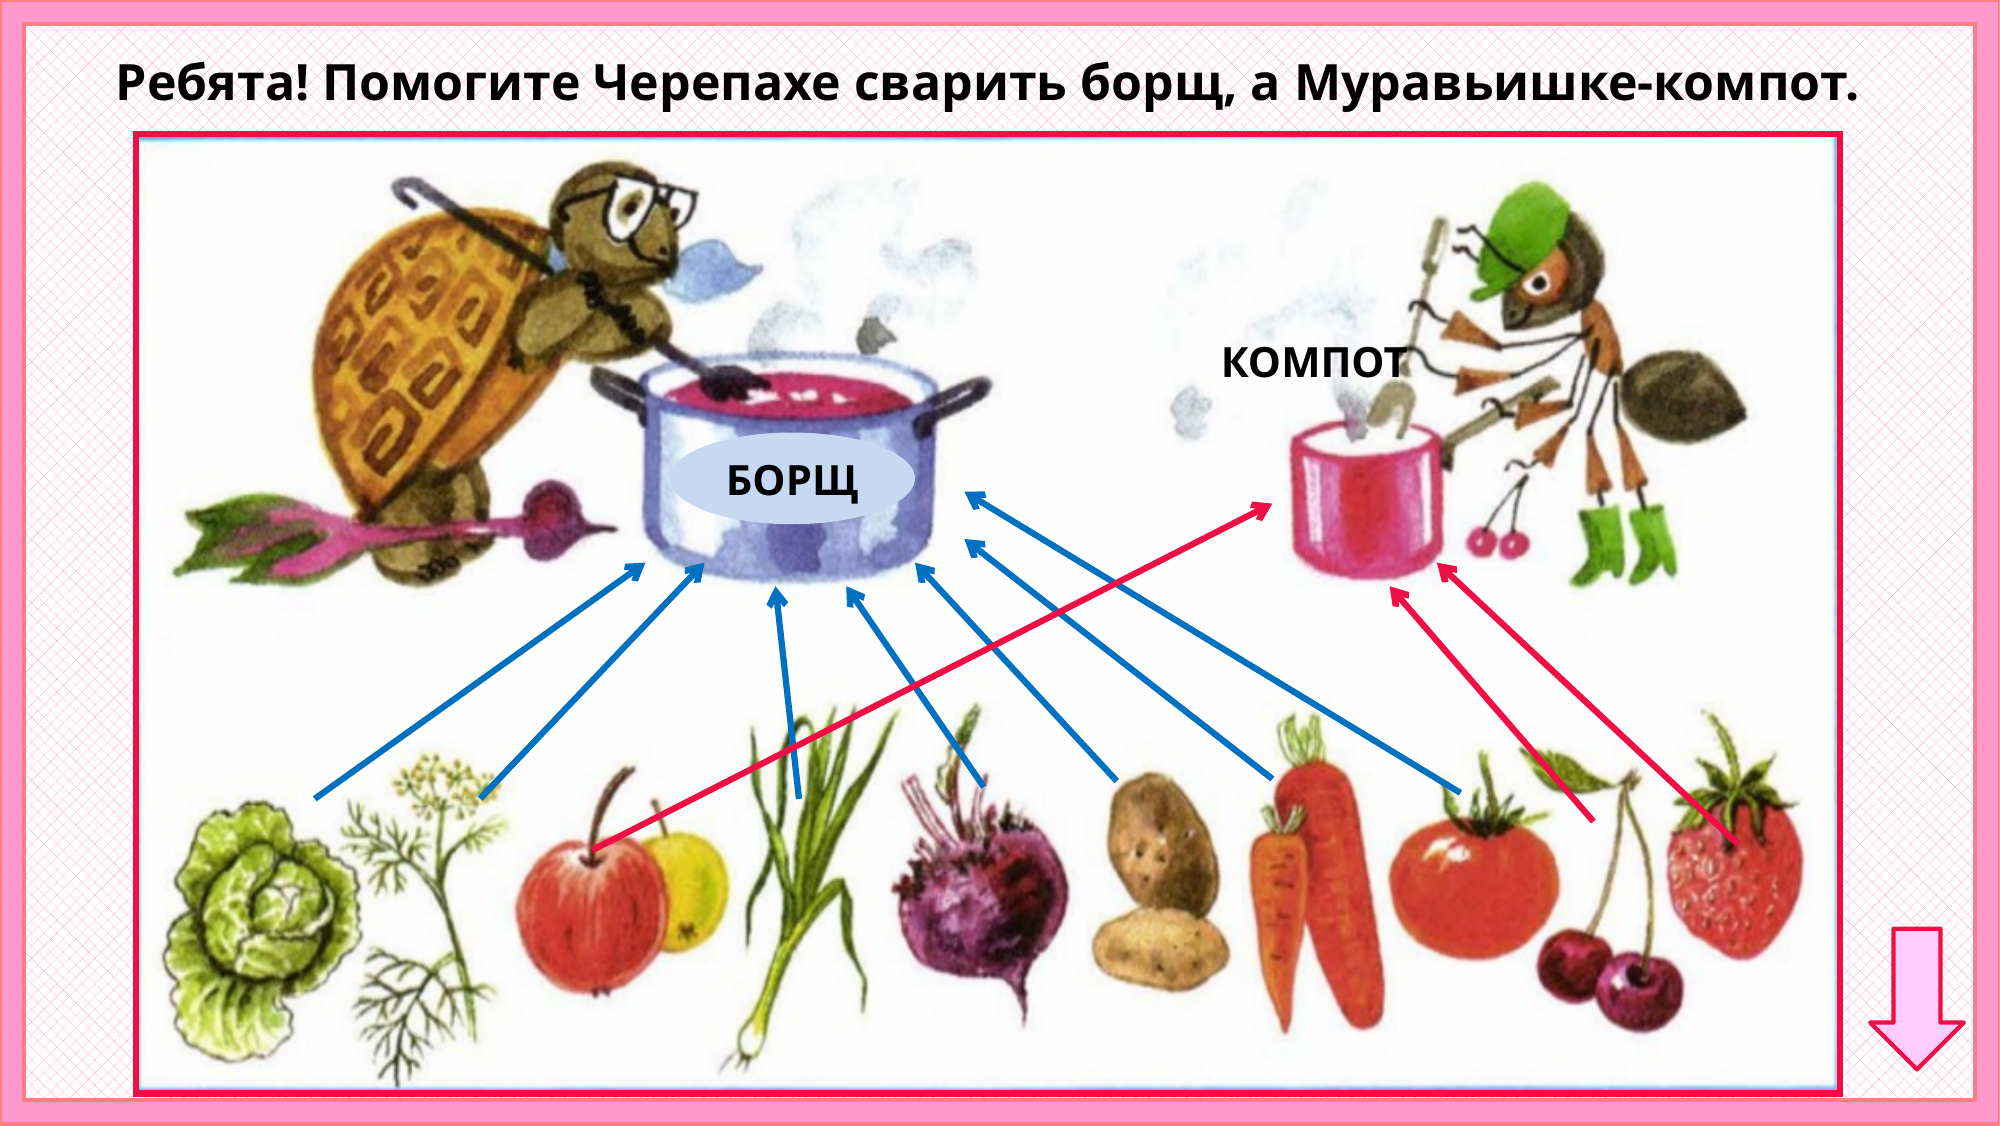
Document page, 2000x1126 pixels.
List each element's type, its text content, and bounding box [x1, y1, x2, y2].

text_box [591, 503, 1273, 851]
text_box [964, 491, 1461, 794]
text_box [479, 562, 586, 799]
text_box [1389, 585, 1594, 822]
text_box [1436, 562, 1739, 845]
picture [138, 137, 1837, 1091]
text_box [314, 562, 477, 799]
text_box Ребята! Помогите Черепахе сварить борщ, а Муравьишке-компот. [54, 42, 1922, 118]
text_box [1868, 926, 1966, 1072]
